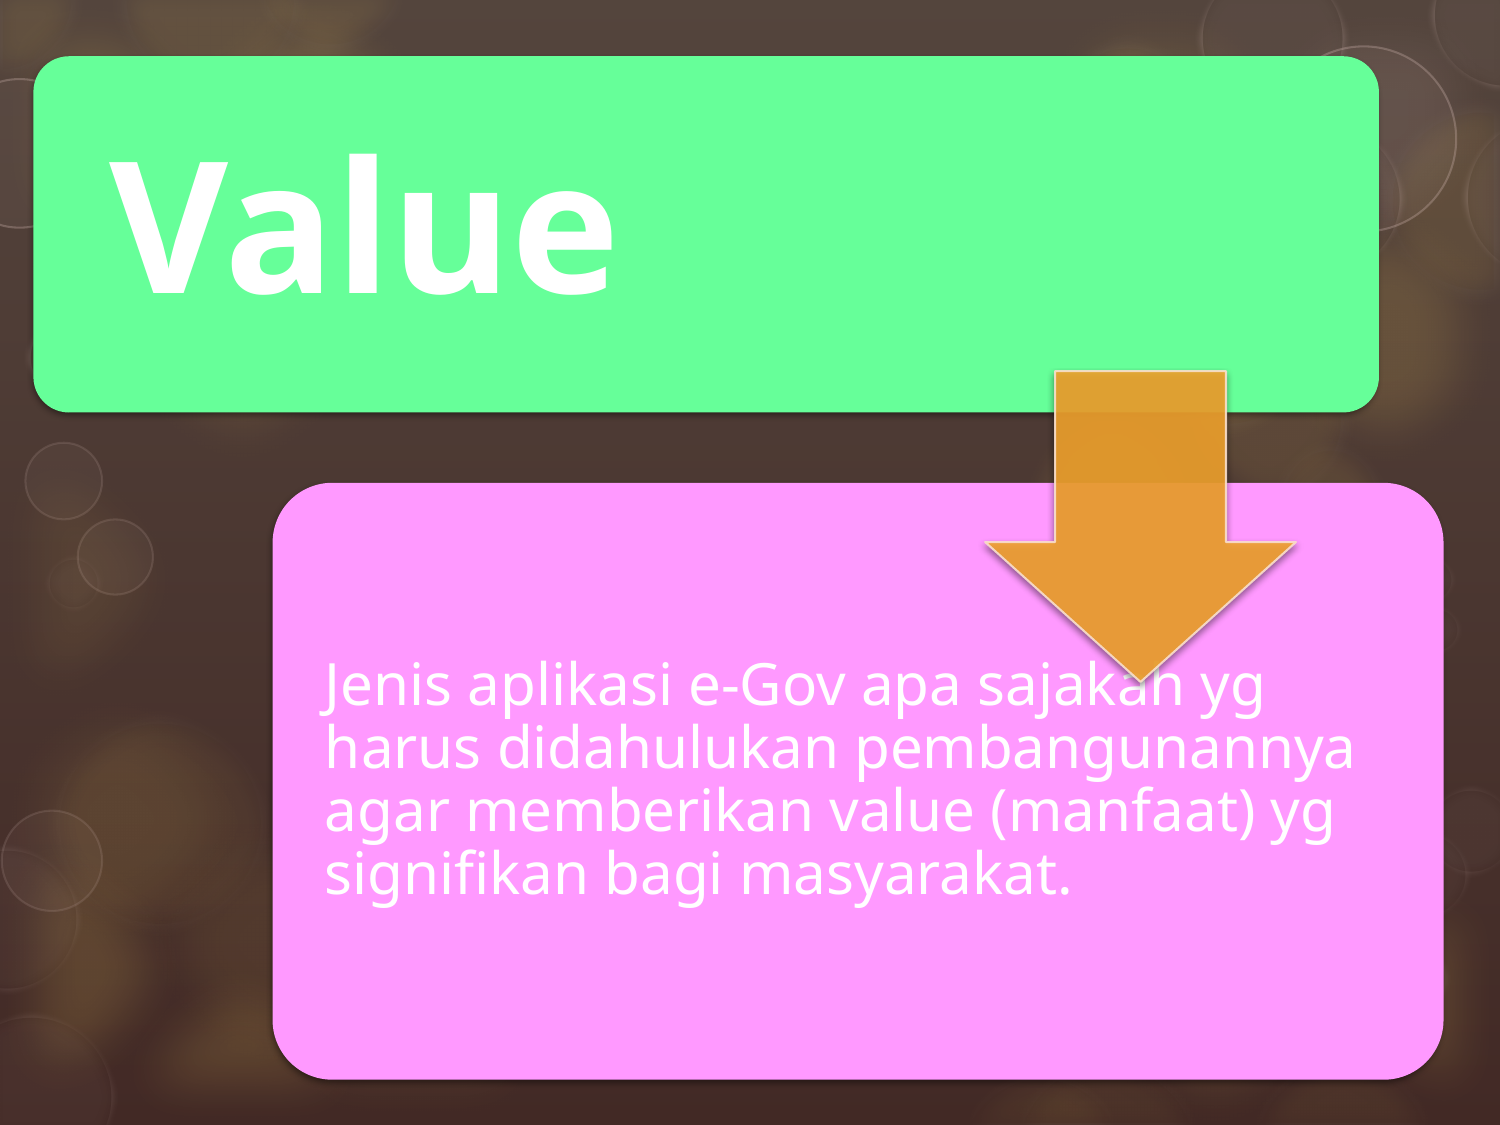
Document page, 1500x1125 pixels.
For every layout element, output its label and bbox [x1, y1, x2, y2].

list [74, 24, 1463, 1088]
